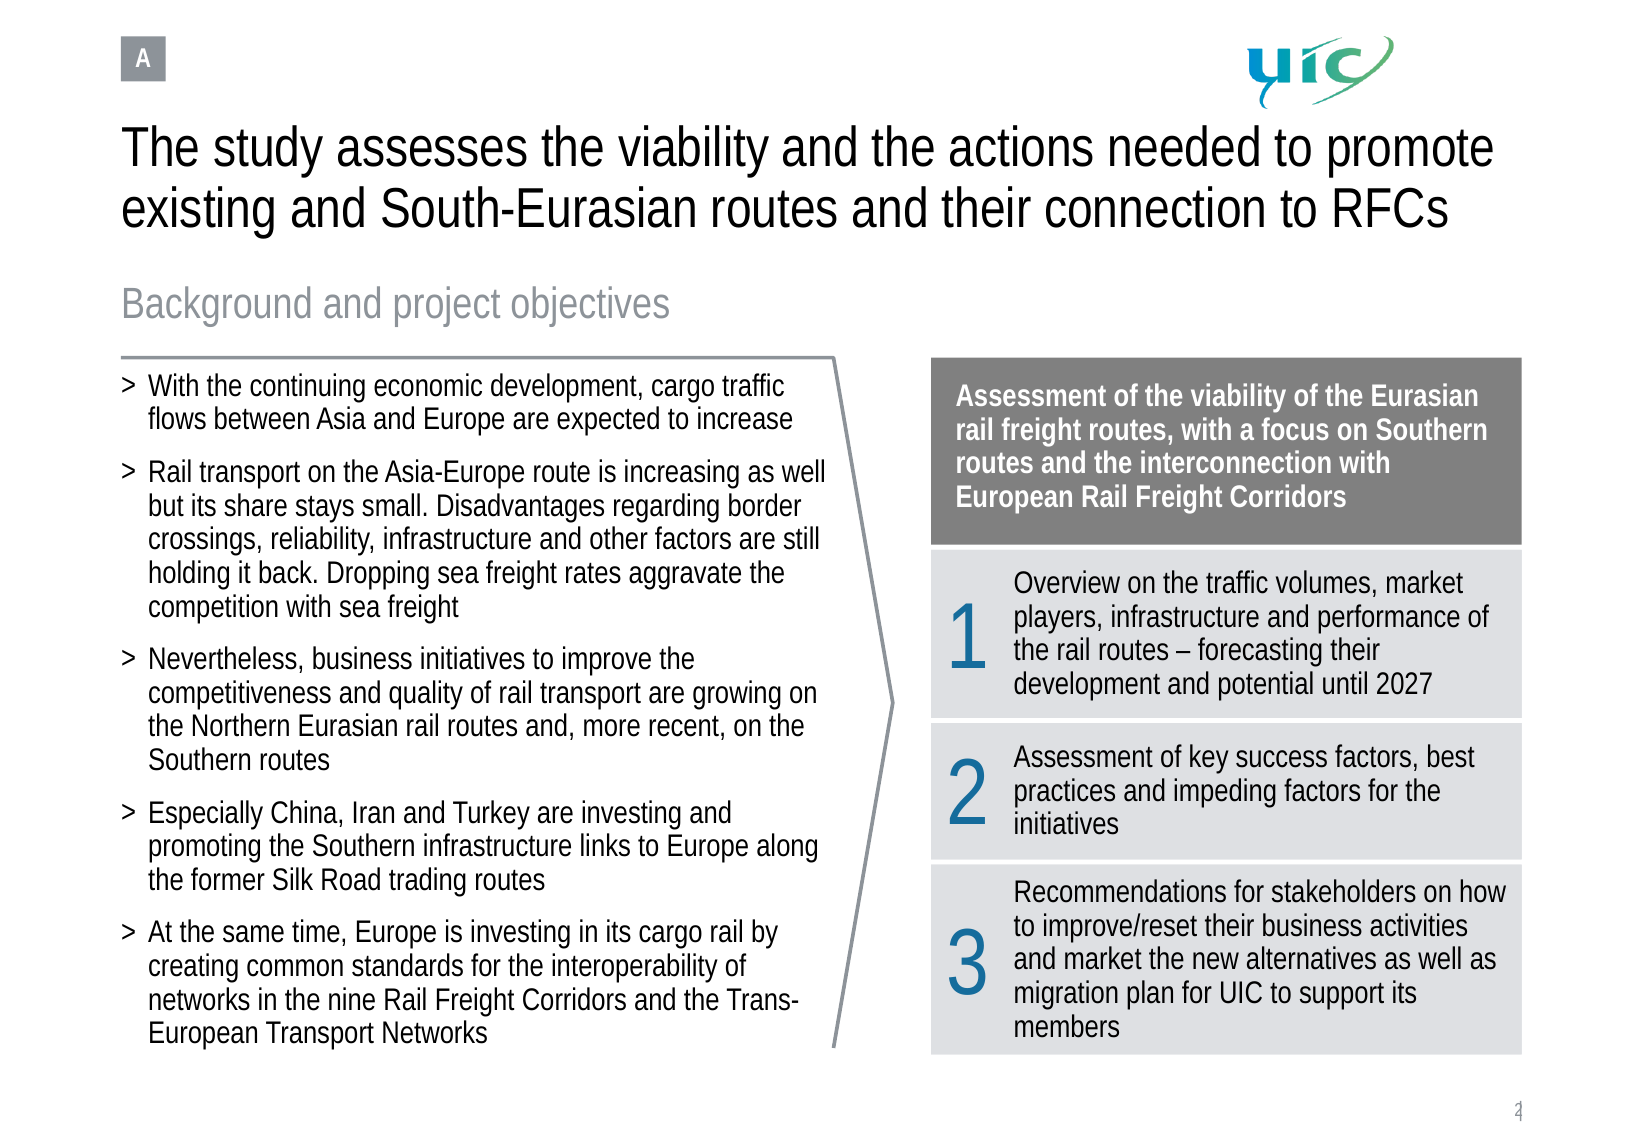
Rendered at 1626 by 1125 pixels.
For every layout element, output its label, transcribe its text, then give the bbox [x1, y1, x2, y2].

text_box With the continuing economic development, cargo traffic flows between Asia and Europe are expected to increase Rail transport on the Asia-Europe route is increasing as well but its share stays small. Disadvantages regarding border crossings, reliability, infrastructure and other factors are still holding it back. Dropping sea freight rates aggravate the competition with sea freight Nevertheless, business initiatives to improve the competitiveness and quality of rail transport are growing on the Northern Eurasian rail routes and, more recent, on the Southern routes Especially China, Iran and Turkey are investing and promoting the Southern infrastructure links to Europe along the former Silk Road trading routes At the same time, Europe is investing in its cargo rail by creating common standards for the interoperability of networks in the nine Rail Freight Corridors and the Trans-European Transport Networks [121, 359, 763, 981]
picture [1247, 36, 1398, 109]
text_box [120, 356, 894, 1049]
picture [1247, 51, 1266, 109]
title The study assesses the viability and the actions needed to promote existing and South-Eurasian routes and their connection to RFCs [121, 118, 1522, 241]
text_box A [120, 36, 166, 82]
text_box Background and project objectives [121, 280, 1522, 328]
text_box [930, 357, 1522, 1055]
